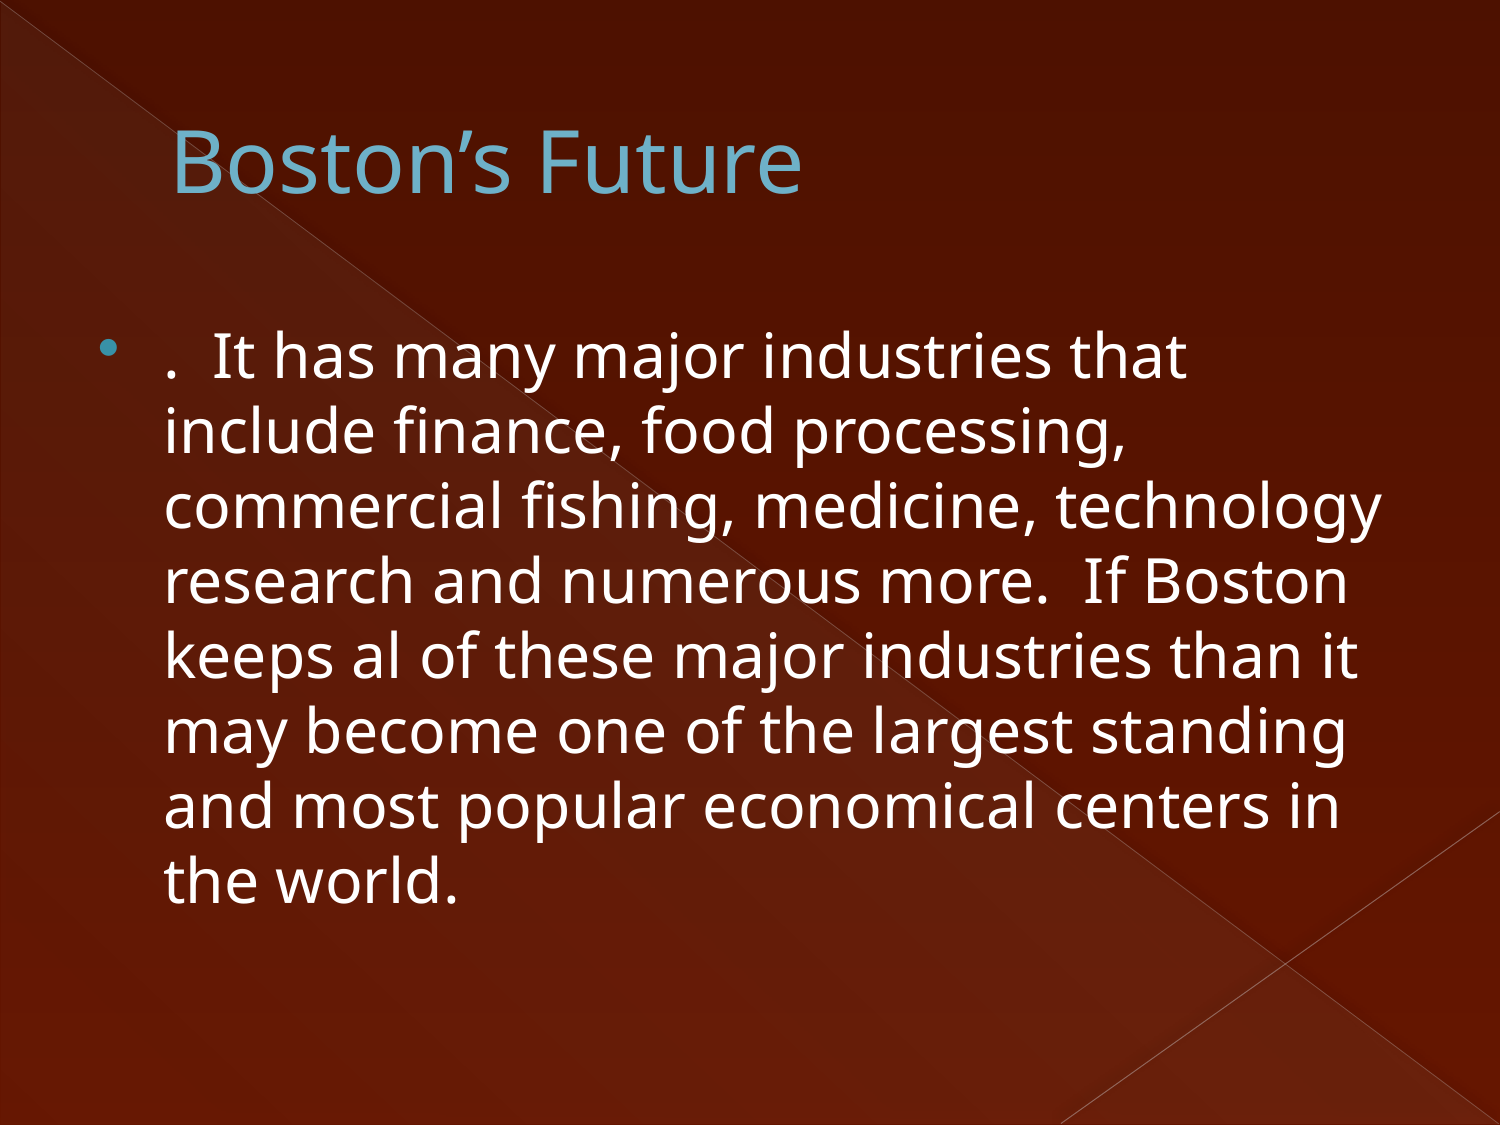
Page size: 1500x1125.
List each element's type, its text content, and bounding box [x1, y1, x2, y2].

list . It has many major industries that include finance, food processing, commercial fishing, medicine, technology research and numerous more. If Boston keeps al of these major industries than it may become one of the largest standing and most popular economical centers in the world. [75, 308, 1425, 1059]
title Boston’s Future [75, 43, 1425, 274]
